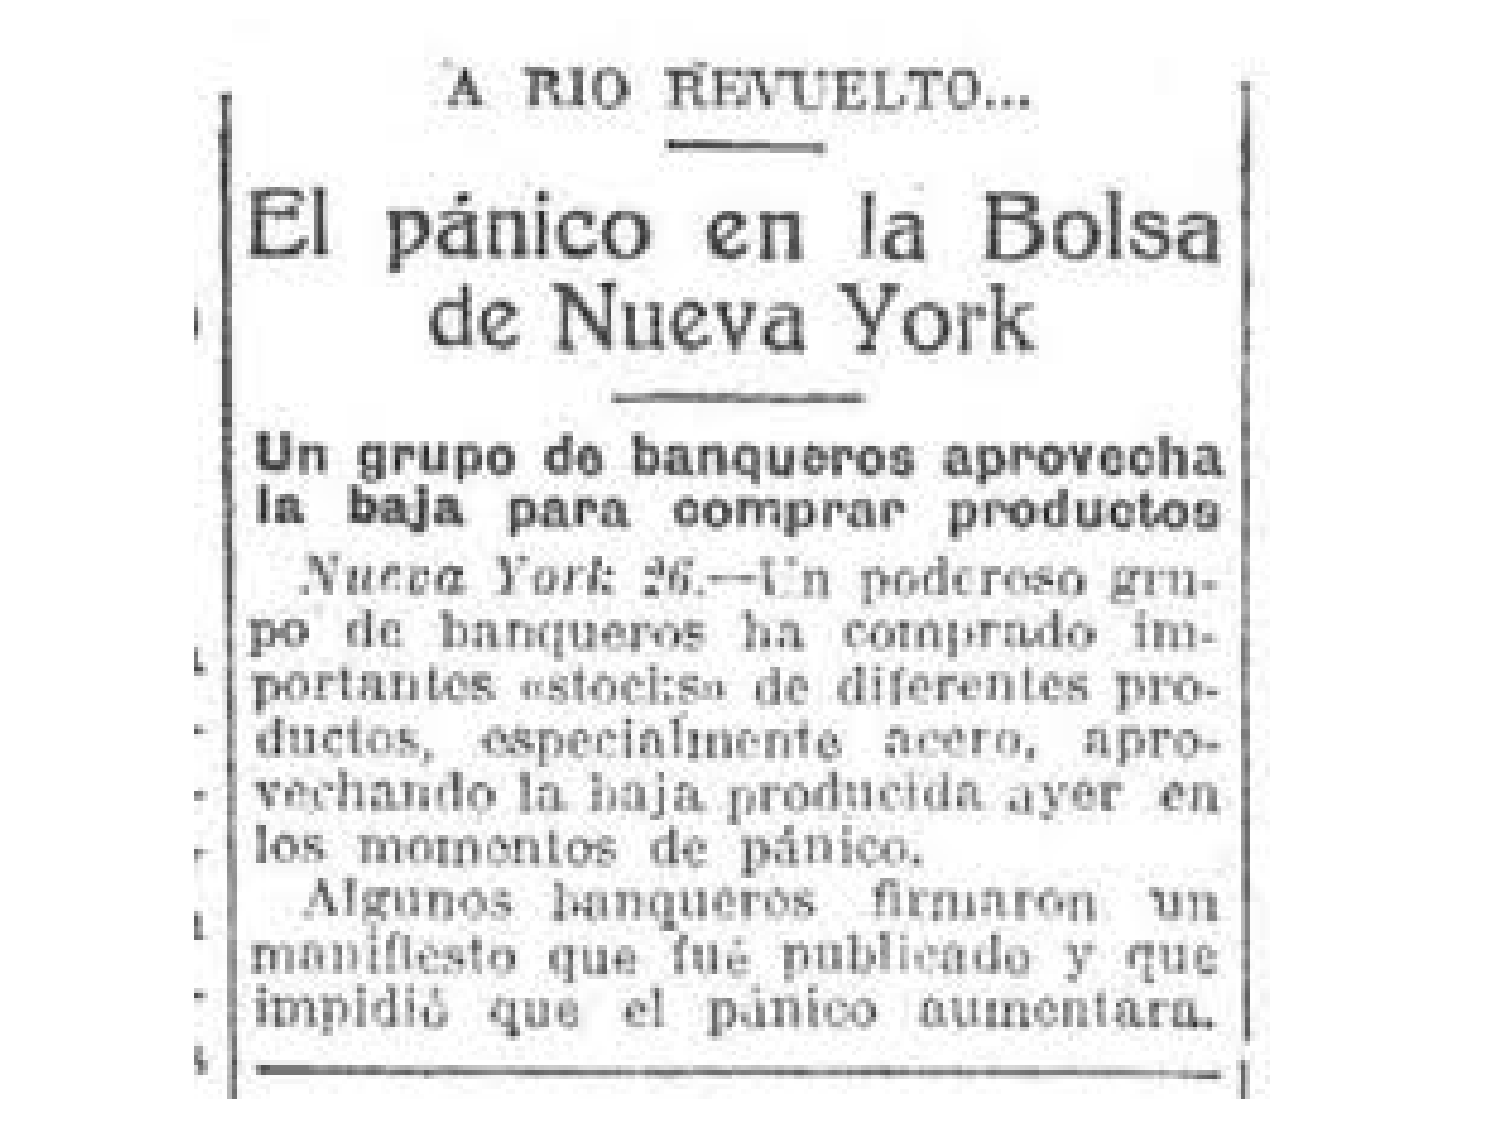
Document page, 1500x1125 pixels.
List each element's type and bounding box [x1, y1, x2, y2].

picture [194, 18, 1270, 1100]
